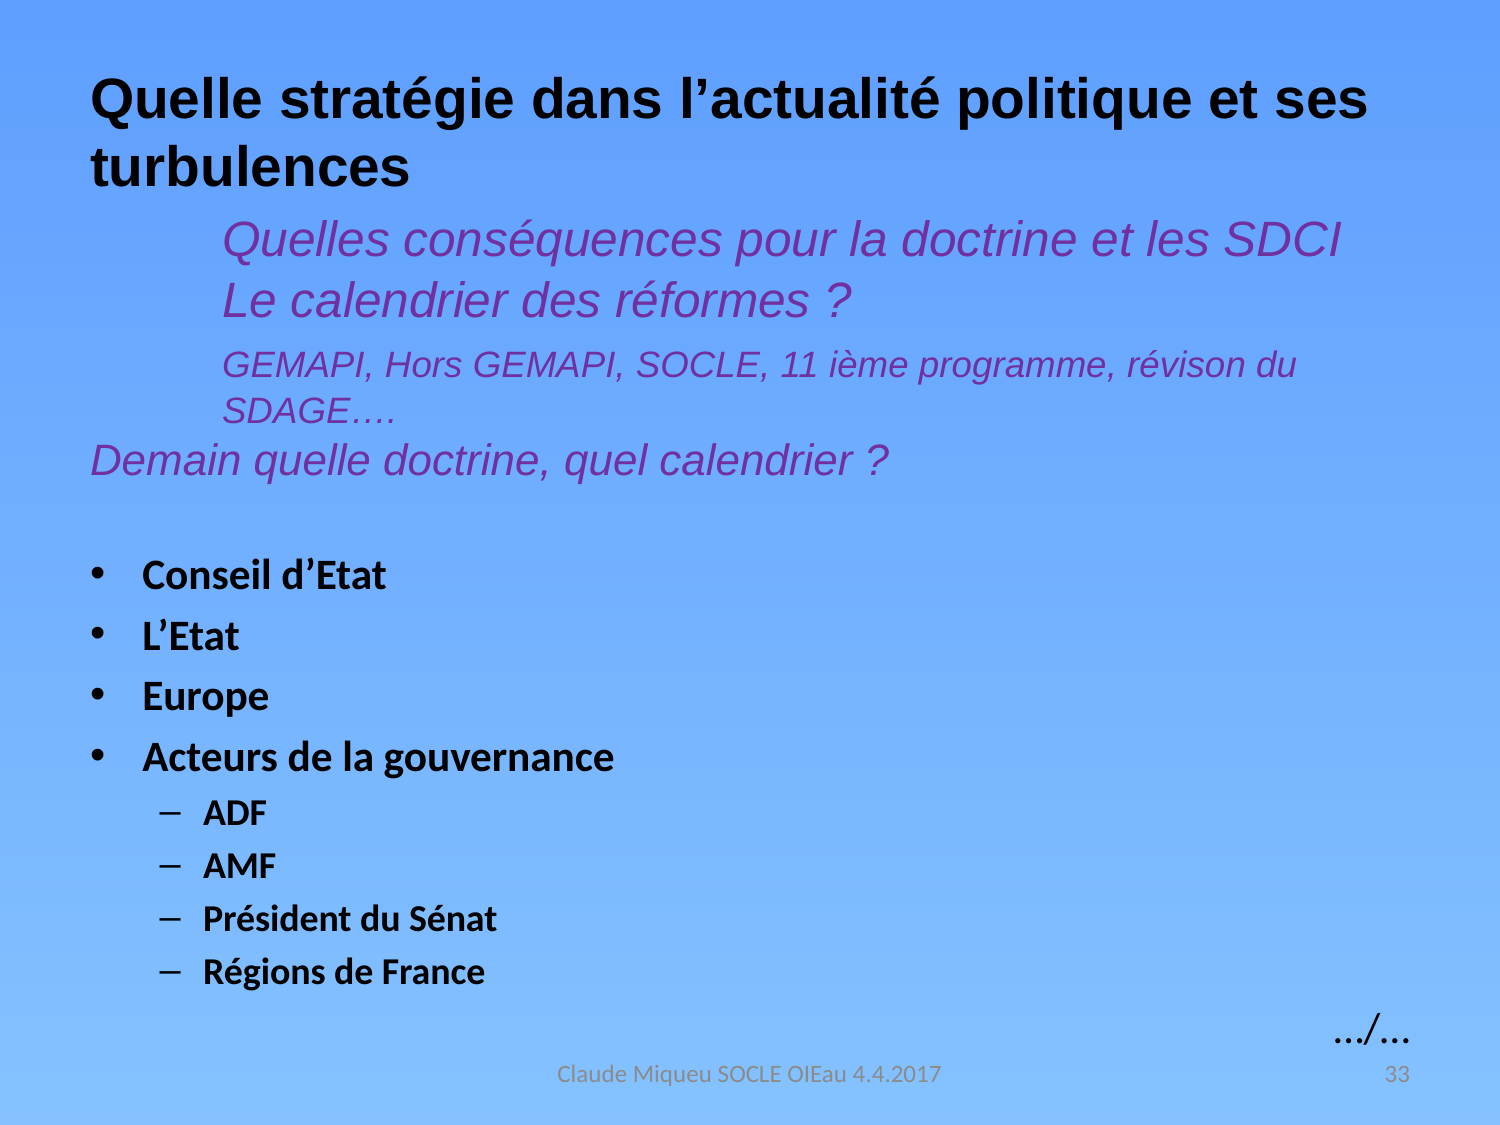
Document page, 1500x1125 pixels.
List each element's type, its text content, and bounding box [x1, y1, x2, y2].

list Conseil d’Etat L’Etat Europe Acteurs de la gouvernance ADF AMF Président du Sénat Régions de France …/… [75, 538, 1425, 1067]
footer Claude Miqueu SOCLE OIEau 4.4.2017 [512, 1042, 988, 1103]
slide_number 33 [1074, 1042, 1425, 1103]
title Quelle stratégie dans l’actualité politique et ses turbulences Quelles conséquences pour la doctrine et les SDCI Le calendrier des réformes ? GEMAPI, Hors GEMAPI, SOCLE, 11 ième programme, révison du SDAGE…. Demain quelle doctrine, quel calendrier ? [75, 30, 1425, 516]
